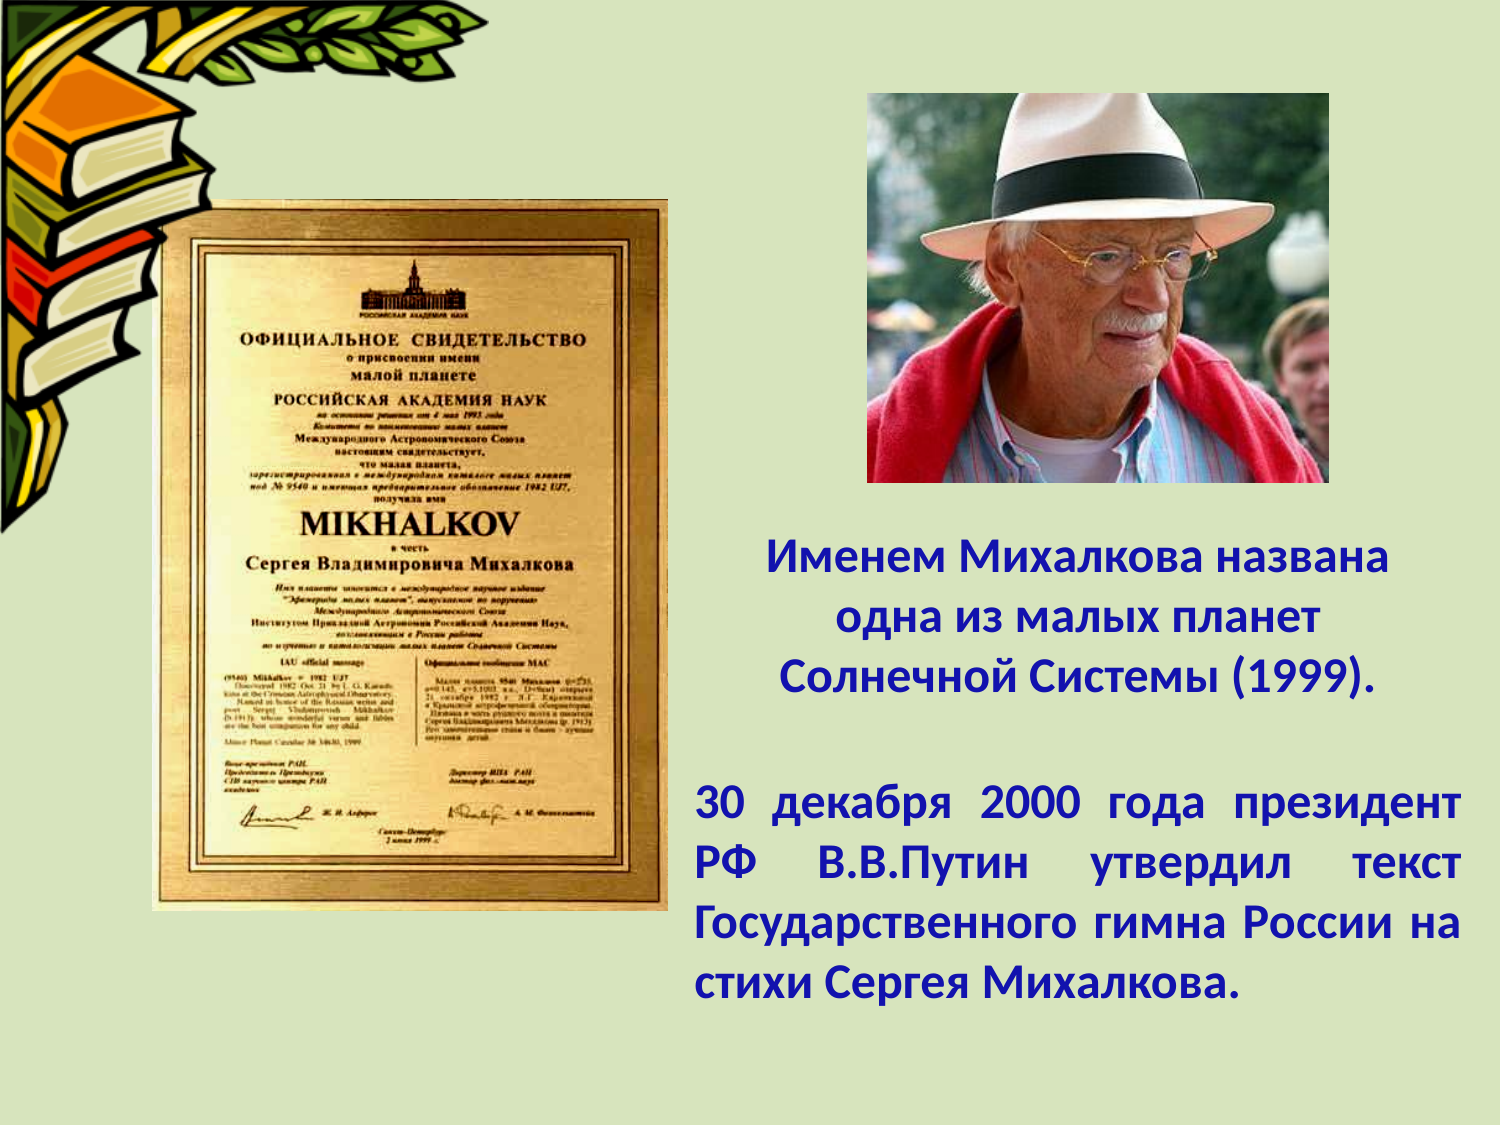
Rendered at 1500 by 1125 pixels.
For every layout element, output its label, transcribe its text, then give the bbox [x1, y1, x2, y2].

text_box 30 декабря 2000 года президент РФ В.В.Путин утвердил текст Государственного гимна России на стихи Сергея Михалкова. [679, 761, 1477, 1017]
text_box Именем Михалкова названа одна из малых планет Солнечной Системы (1999). [738, 515, 1418, 711]
picture [0, 0, 668, 911]
picture [866, 93, 1329, 483]
